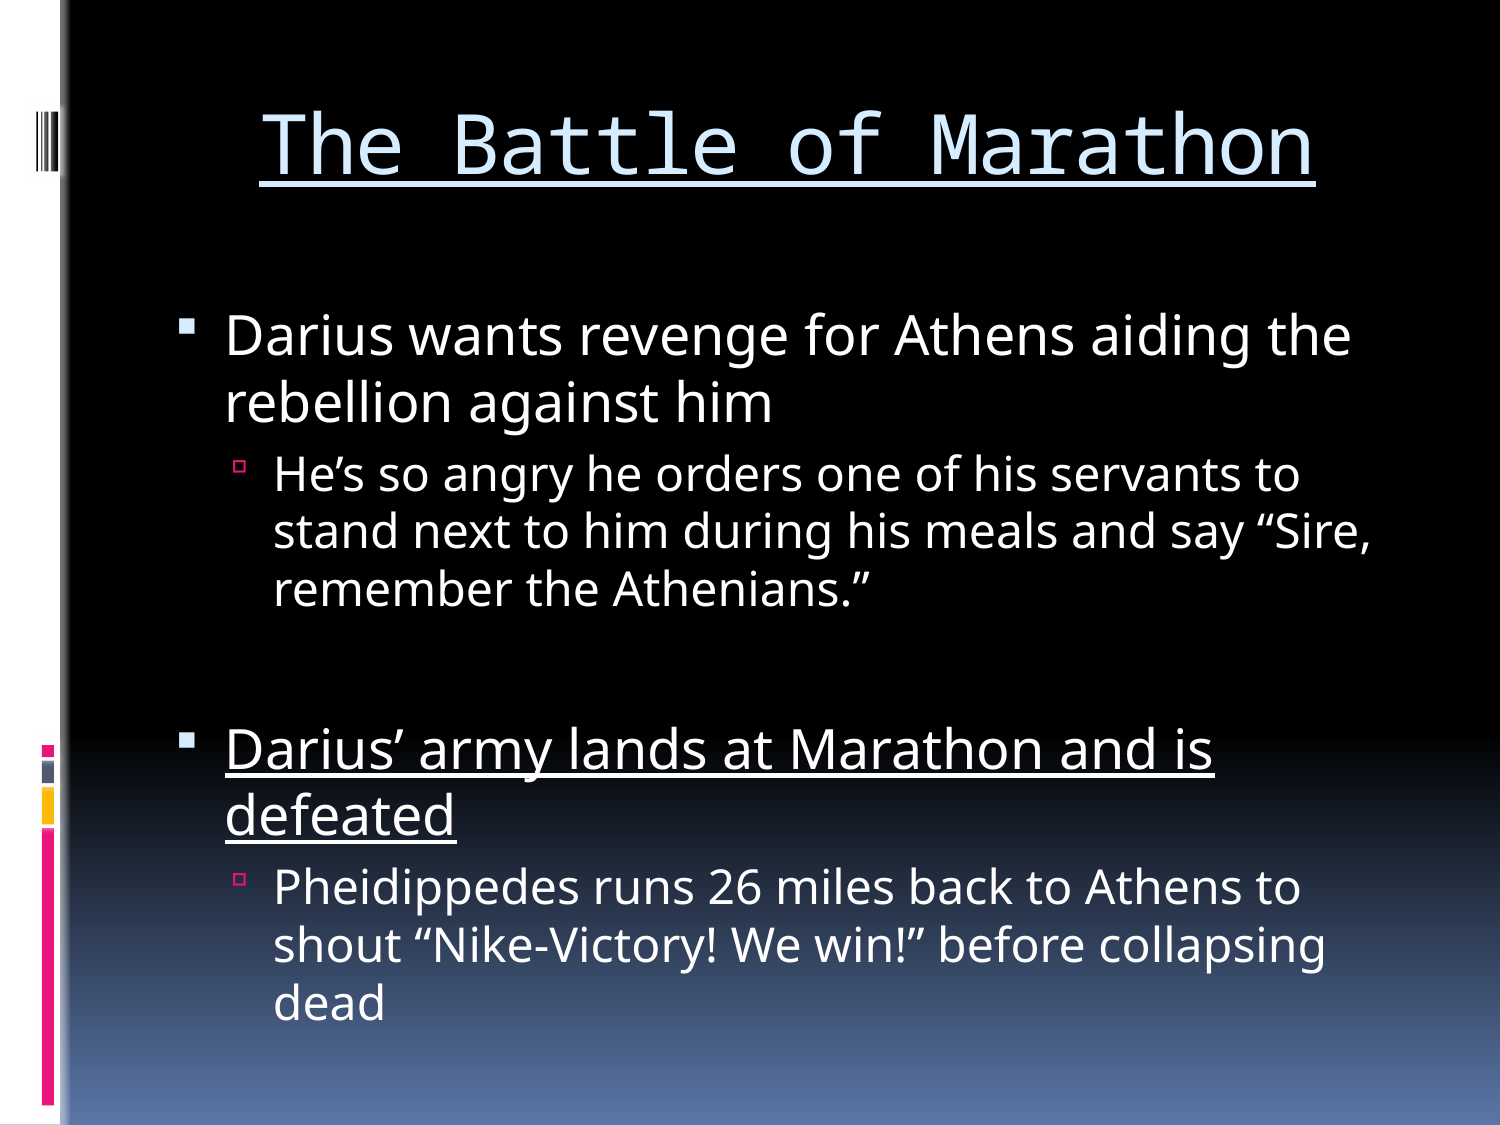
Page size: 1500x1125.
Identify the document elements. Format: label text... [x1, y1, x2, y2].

title The Battle of Marathon [150, 83, 1425, 234]
list Darius wants revenge for Athens aiding the rebellion against him He’s so angry he orders one of his servants to stand next to him during his meals and say “Sire, remember the Athenians.” Darius’ army lands at Marathon and is defeated Pheidippedes runs 26 miles back to Athens to shout “Nike-Victory! We win!” before collapsing dead [150, 292, 1425, 1043]
